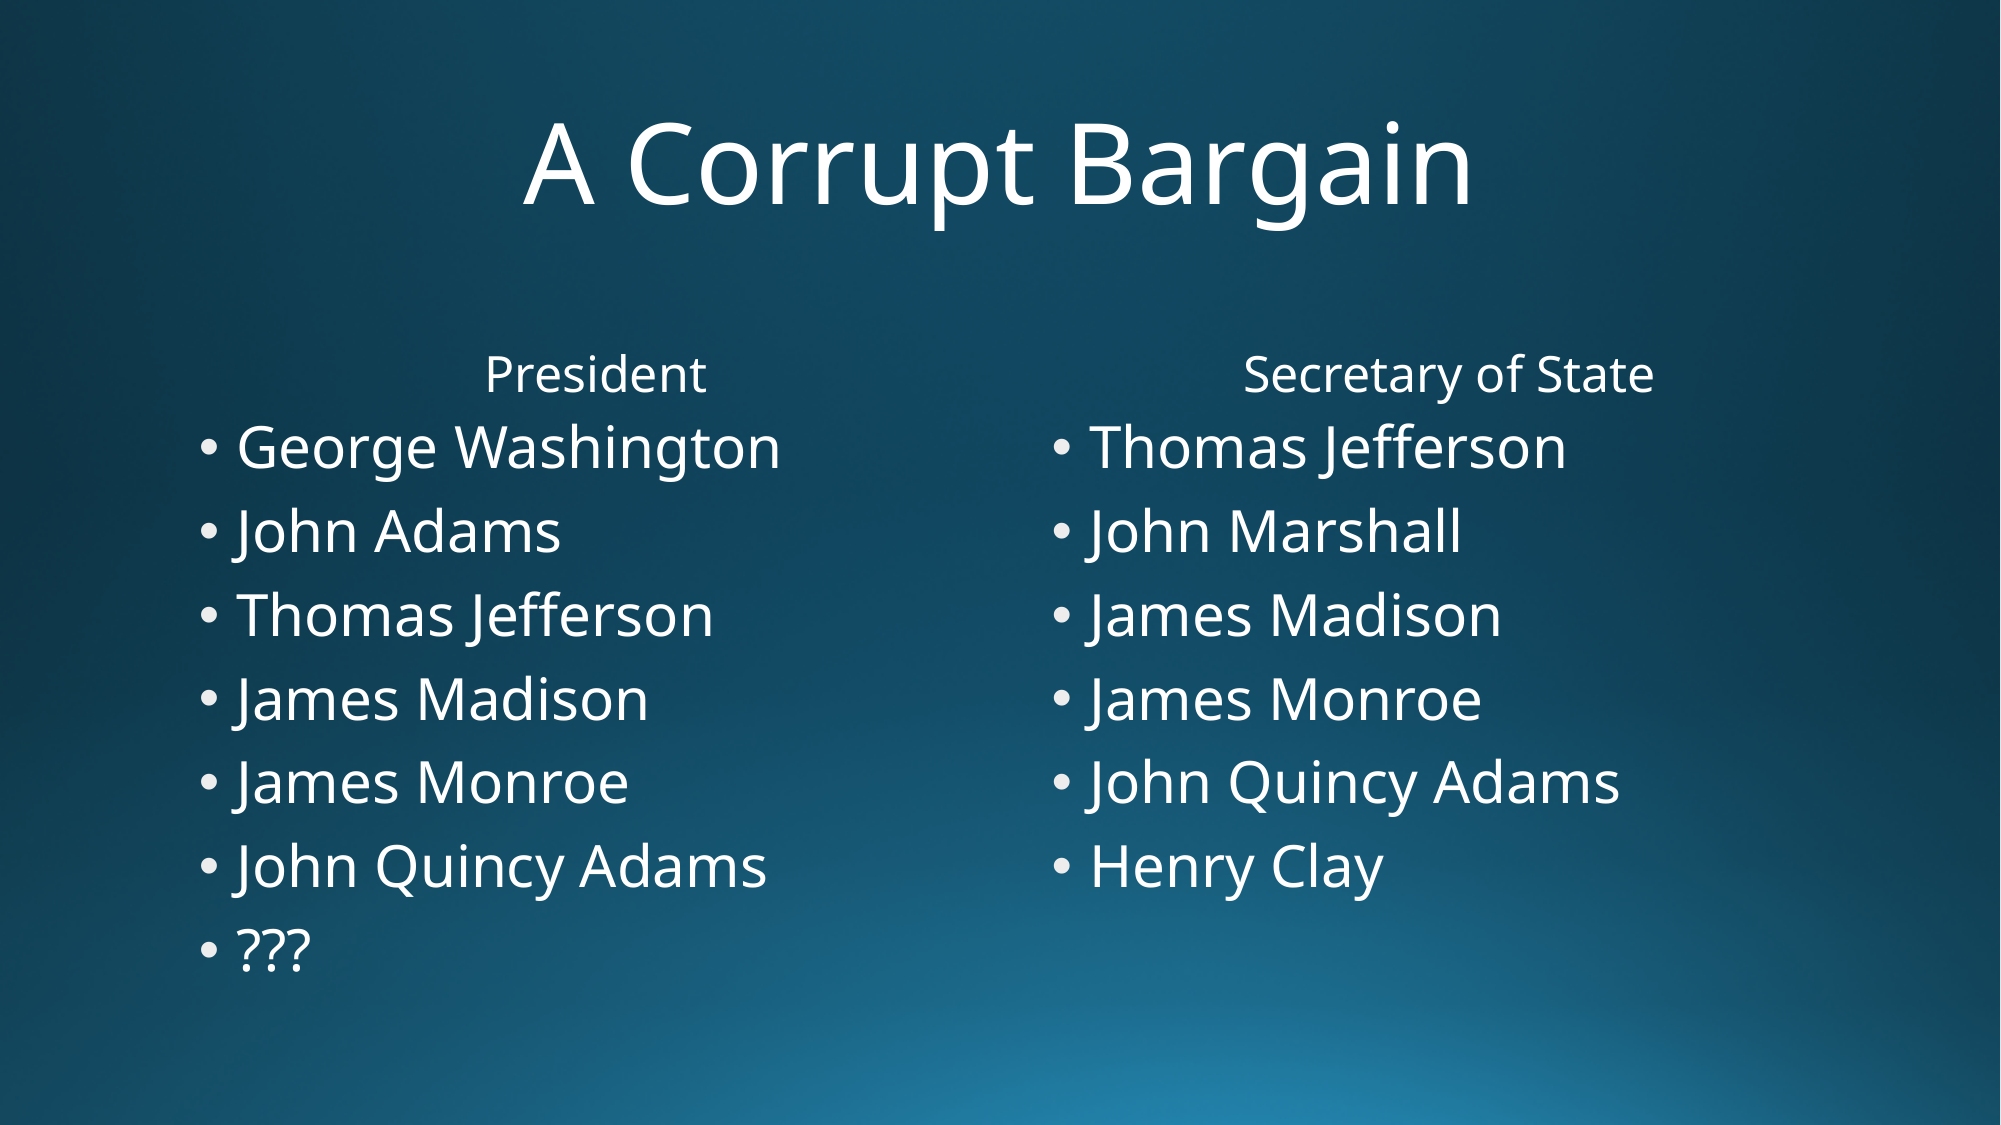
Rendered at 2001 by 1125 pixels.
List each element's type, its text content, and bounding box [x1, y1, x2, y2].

picture [0, 0, 2001, 1125]
list President [183, 275, 1009, 410]
list Thomas Jefferson John Marshall James Madison James Monroe John Quincy Adams Henry Clay [1036, 410, 1863, 1016]
title A Corrupt Bargain [137, 59, 1863, 278]
list Secretary of State [1036, 275, 1863, 410]
list George Washington John Adams Thomas Jefferson James Madison James Monroe John Quincy Adams ??? [183, 410, 1009, 1016]
